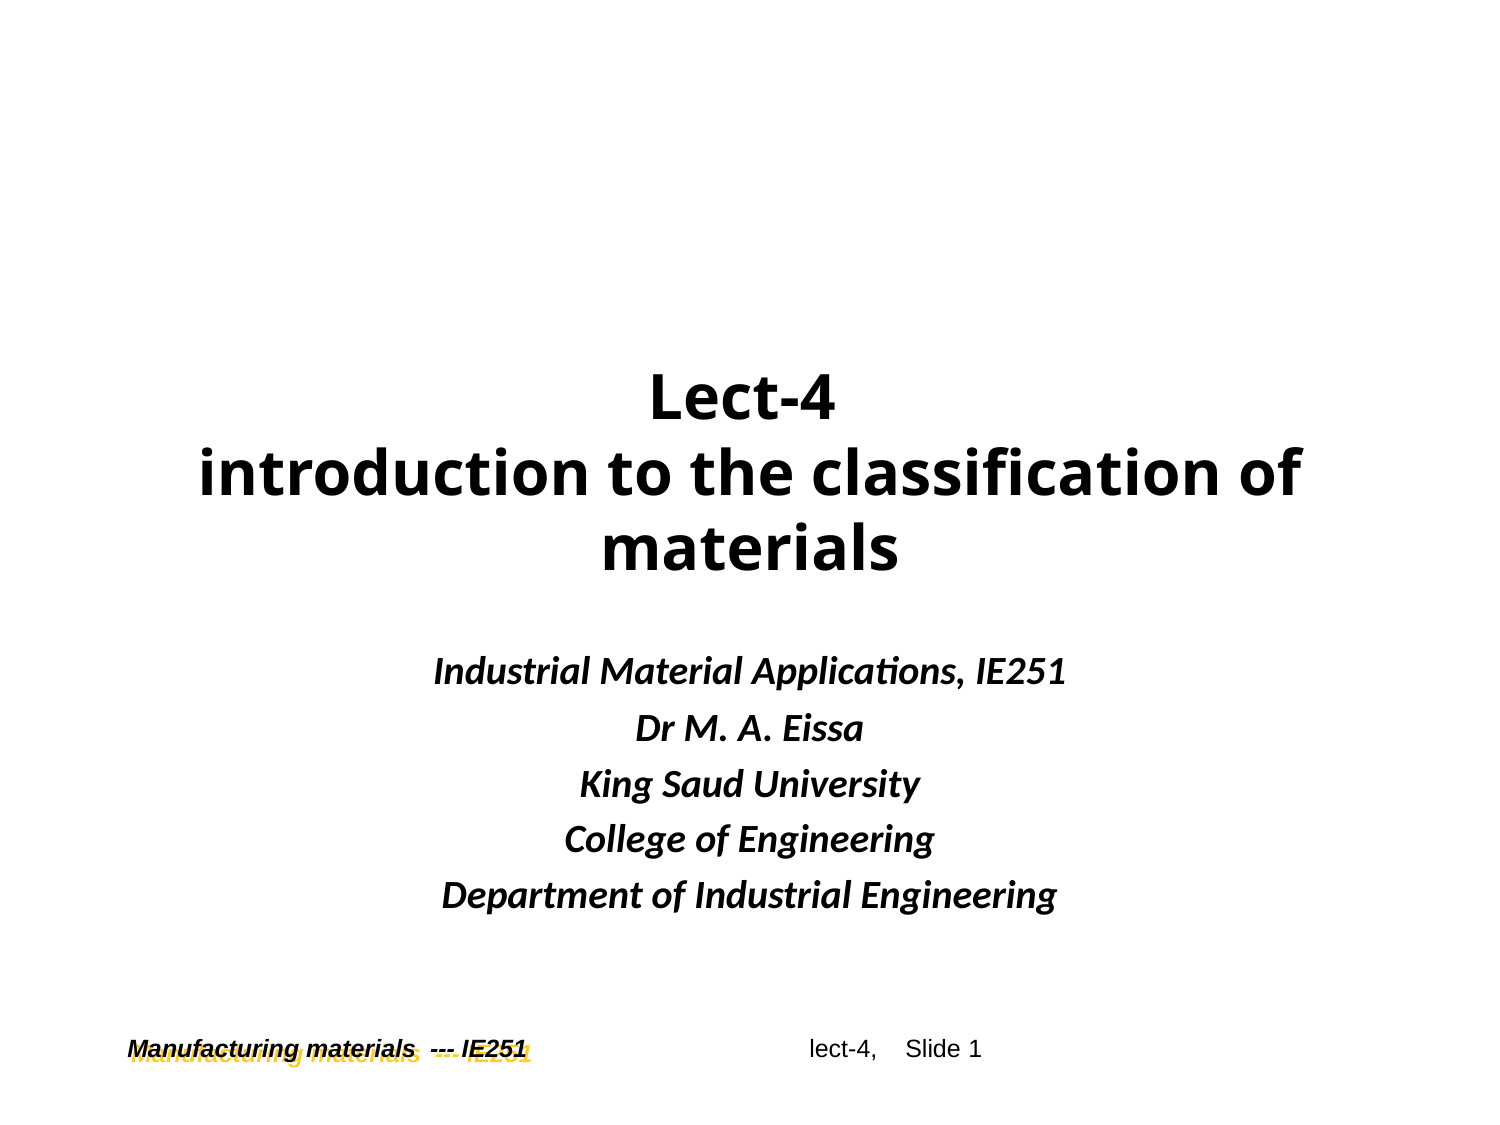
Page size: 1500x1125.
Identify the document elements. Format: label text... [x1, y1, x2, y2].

title Lect-4 introduction to the classification of materials [112, 349, 1388, 591]
subtitle Industrial Material Applications, IE251 Dr M. A. Eissa King Saud University College of Engineering Department of Industrial Engineering [225, 637, 1275, 925]
